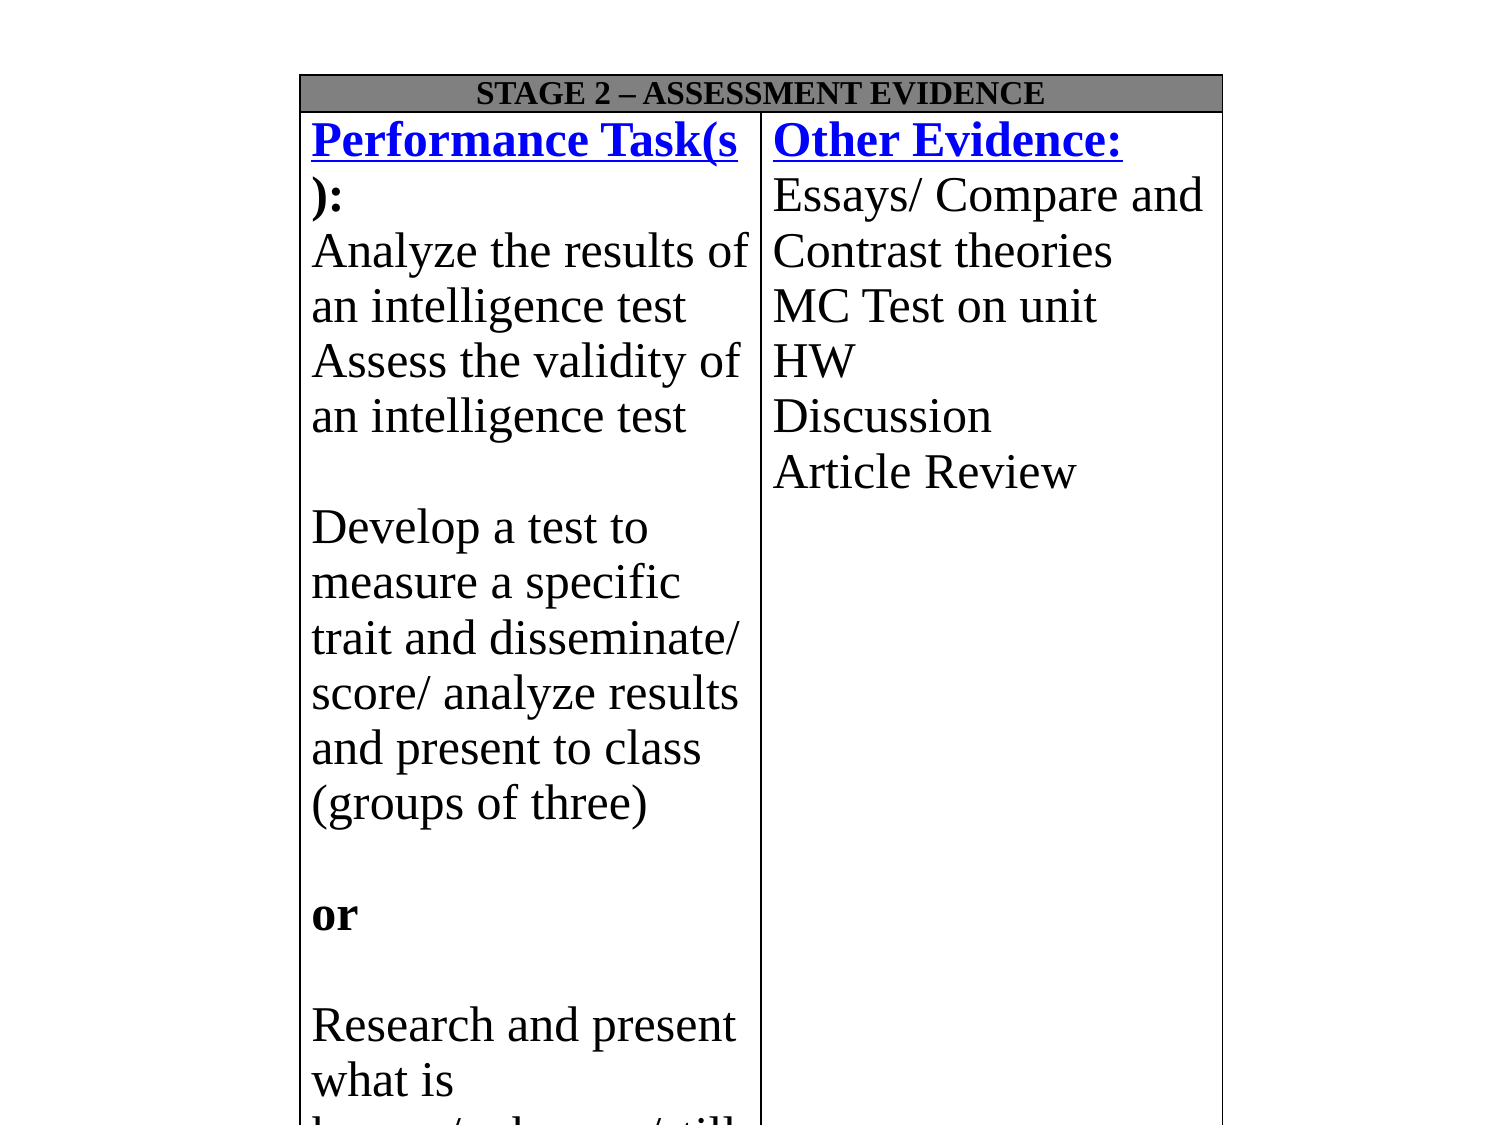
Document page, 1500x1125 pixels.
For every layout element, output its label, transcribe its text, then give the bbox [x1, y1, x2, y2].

table_cell Other Evidence: Essays/ Compare and Contrast theories MC Test on unit HW Discussion Article Review [762, 113, 1222, 1125]
table_cell Performance Task(s): Analyze the results of an intelligence test Assess the validity of an intelligence test Develop a test to measure a specific trait and disseminate/ score/ analyze results and present to class (groups of three) or Research and present what is known/unknown/still needs to be discovered about intelligence (groups of three). PPt/Visuals to accompany presentation [301, 113, 760, 1125]
table_header STAGE 2 – ASSESSMENT EVIDENCE [301, 76, 1222, 111]
